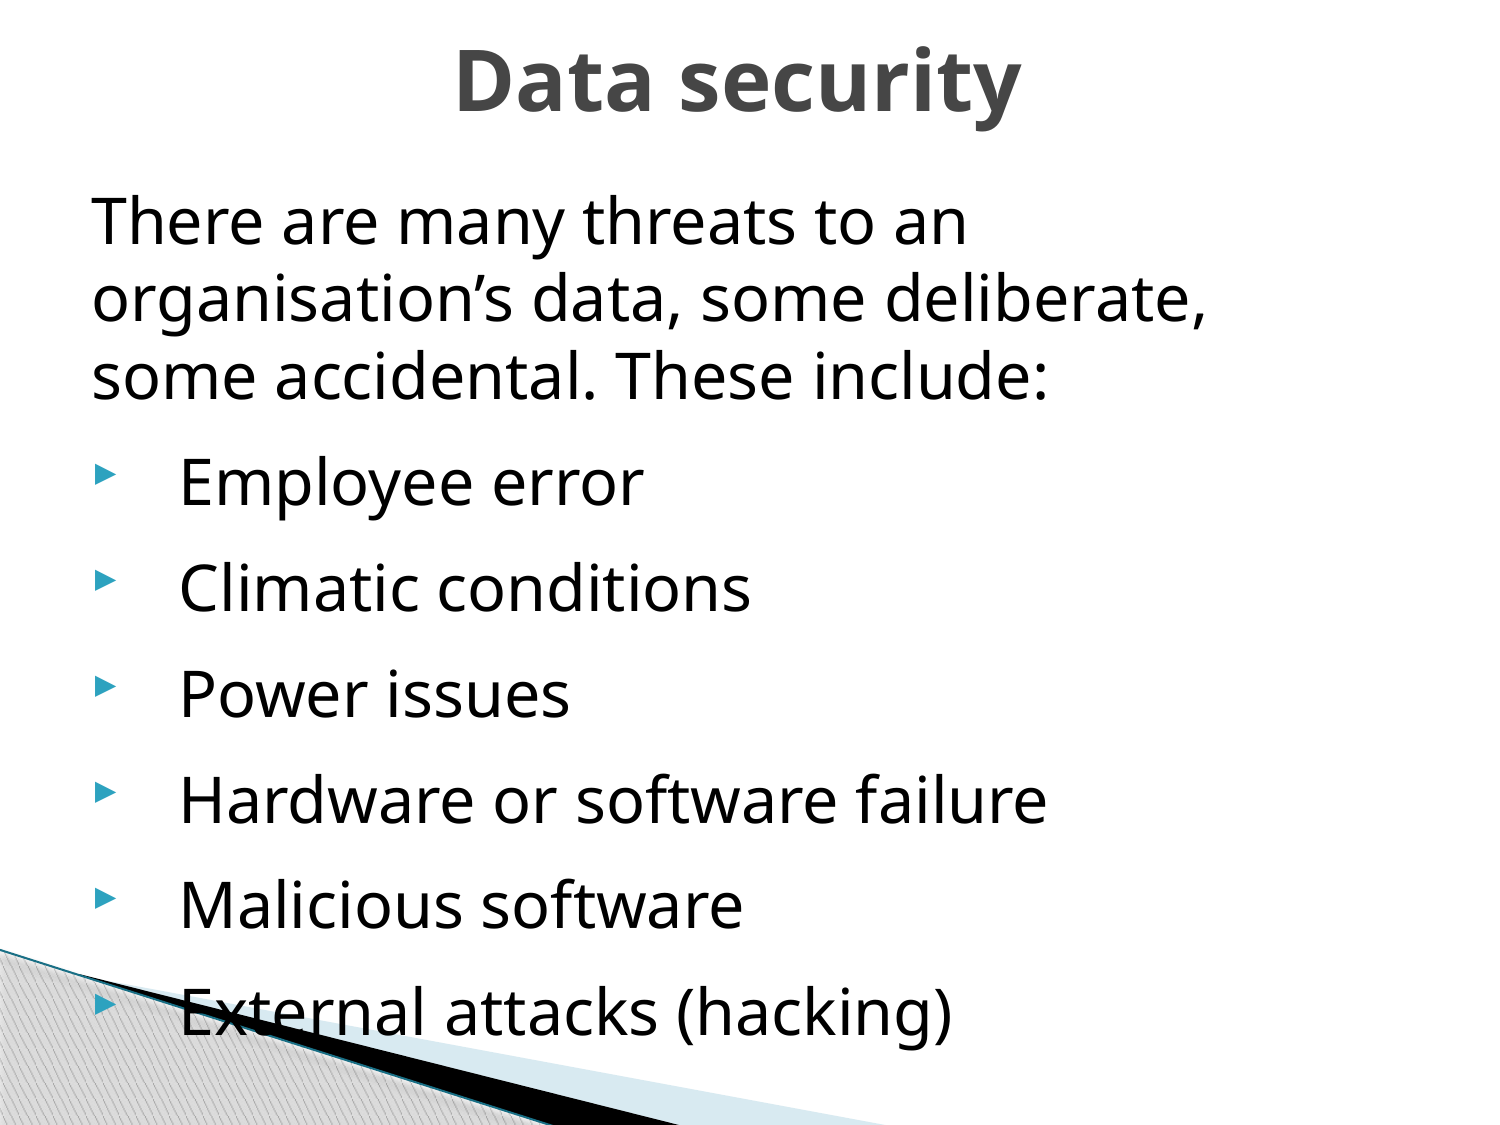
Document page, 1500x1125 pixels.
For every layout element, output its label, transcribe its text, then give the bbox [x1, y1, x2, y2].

title Data security [100, 0, 1376, 172]
list There are many threats to an organisation’s data, some deliberate, some accidental. These include: Employee error Climatic conditions Power issues Hardware or software failure Malicious software External attacks (hacking) [76, 172, 1400, 1059]
